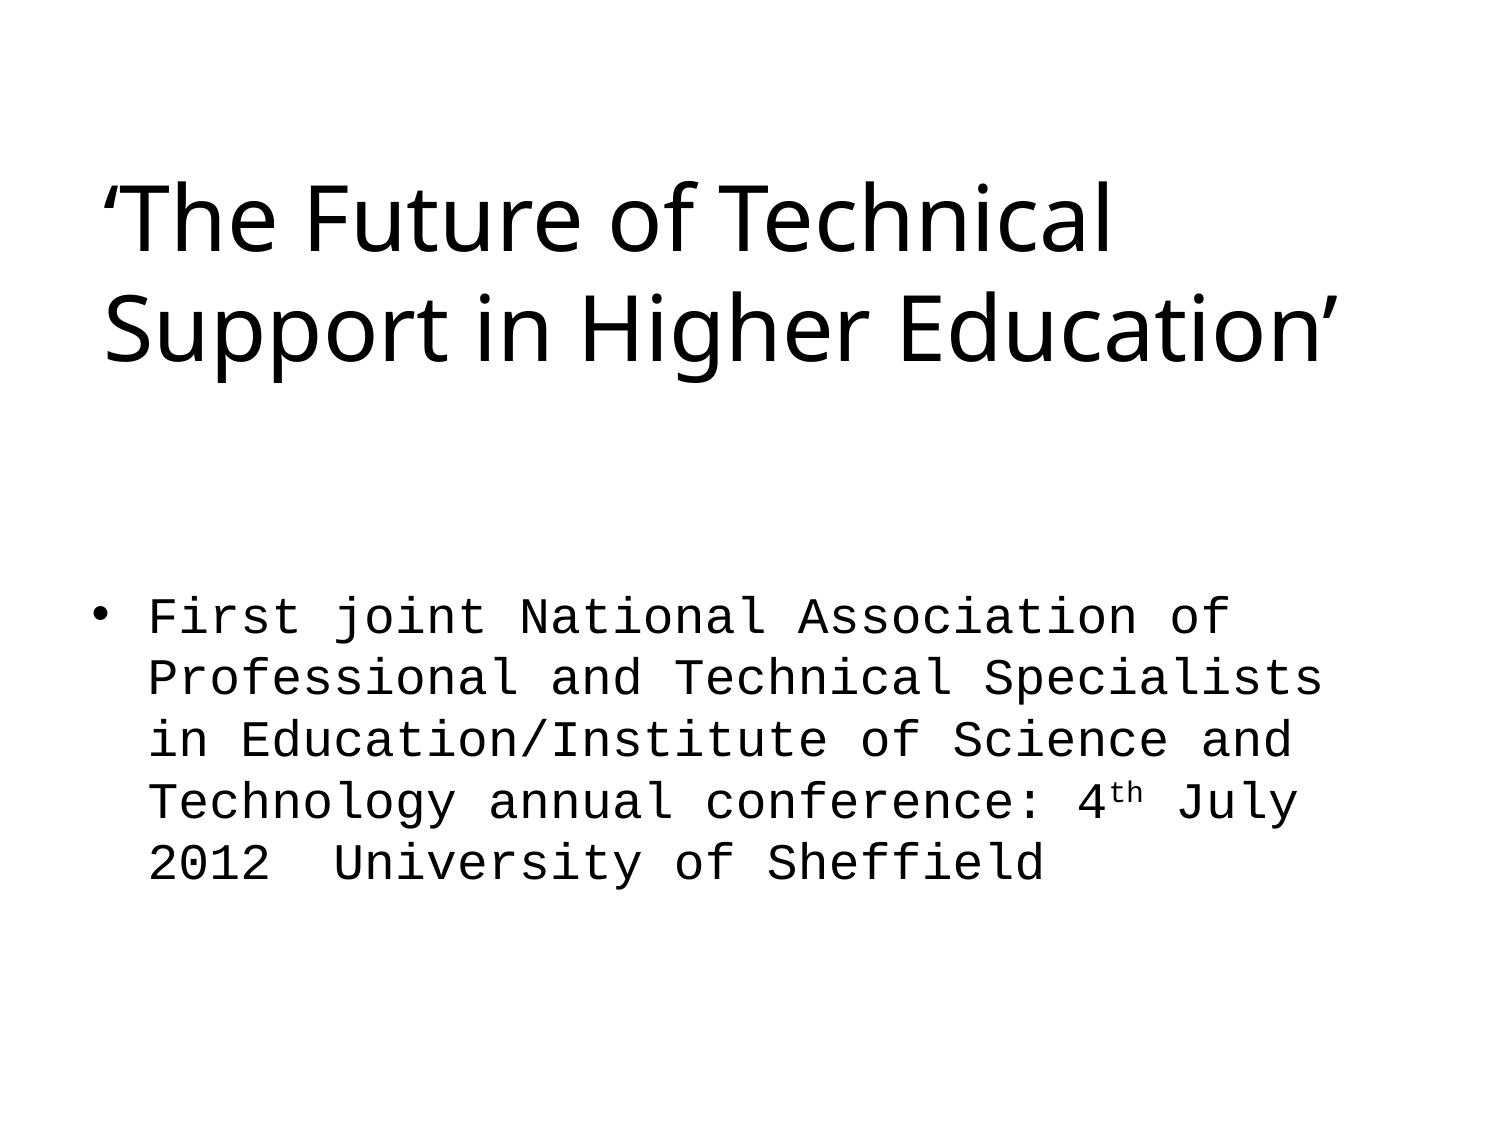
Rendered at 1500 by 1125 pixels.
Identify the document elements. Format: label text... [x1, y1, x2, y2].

list First joint National Association of Professional and Technical Specialists in Education/Institute of Science and Technology annual conference: 4th July 2012 University of Sheffield [76, 574, 1427, 906]
title ‘The Future of Technical Support in Higher Education’ [88, 125, 1439, 525]
